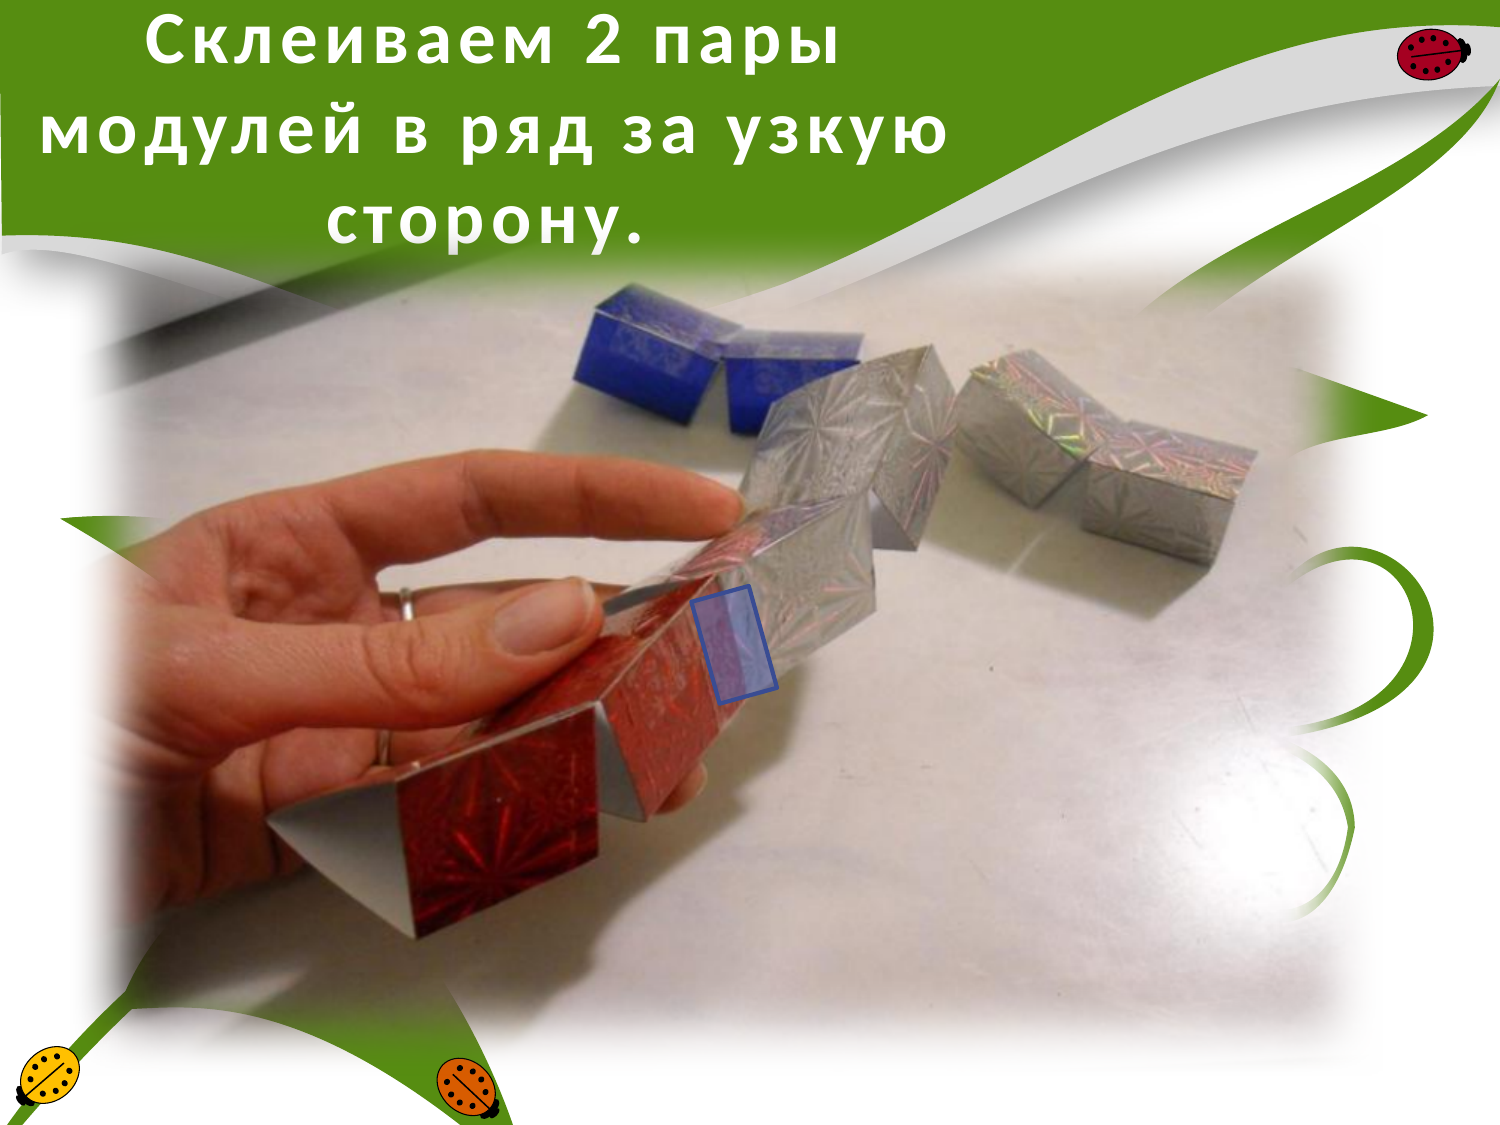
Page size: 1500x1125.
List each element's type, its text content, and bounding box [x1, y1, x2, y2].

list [70, 222, 1384, 1076]
title Склеиваем 2 пары модулей в ряд за узкую сторону. [0, 23, 995, 225]
